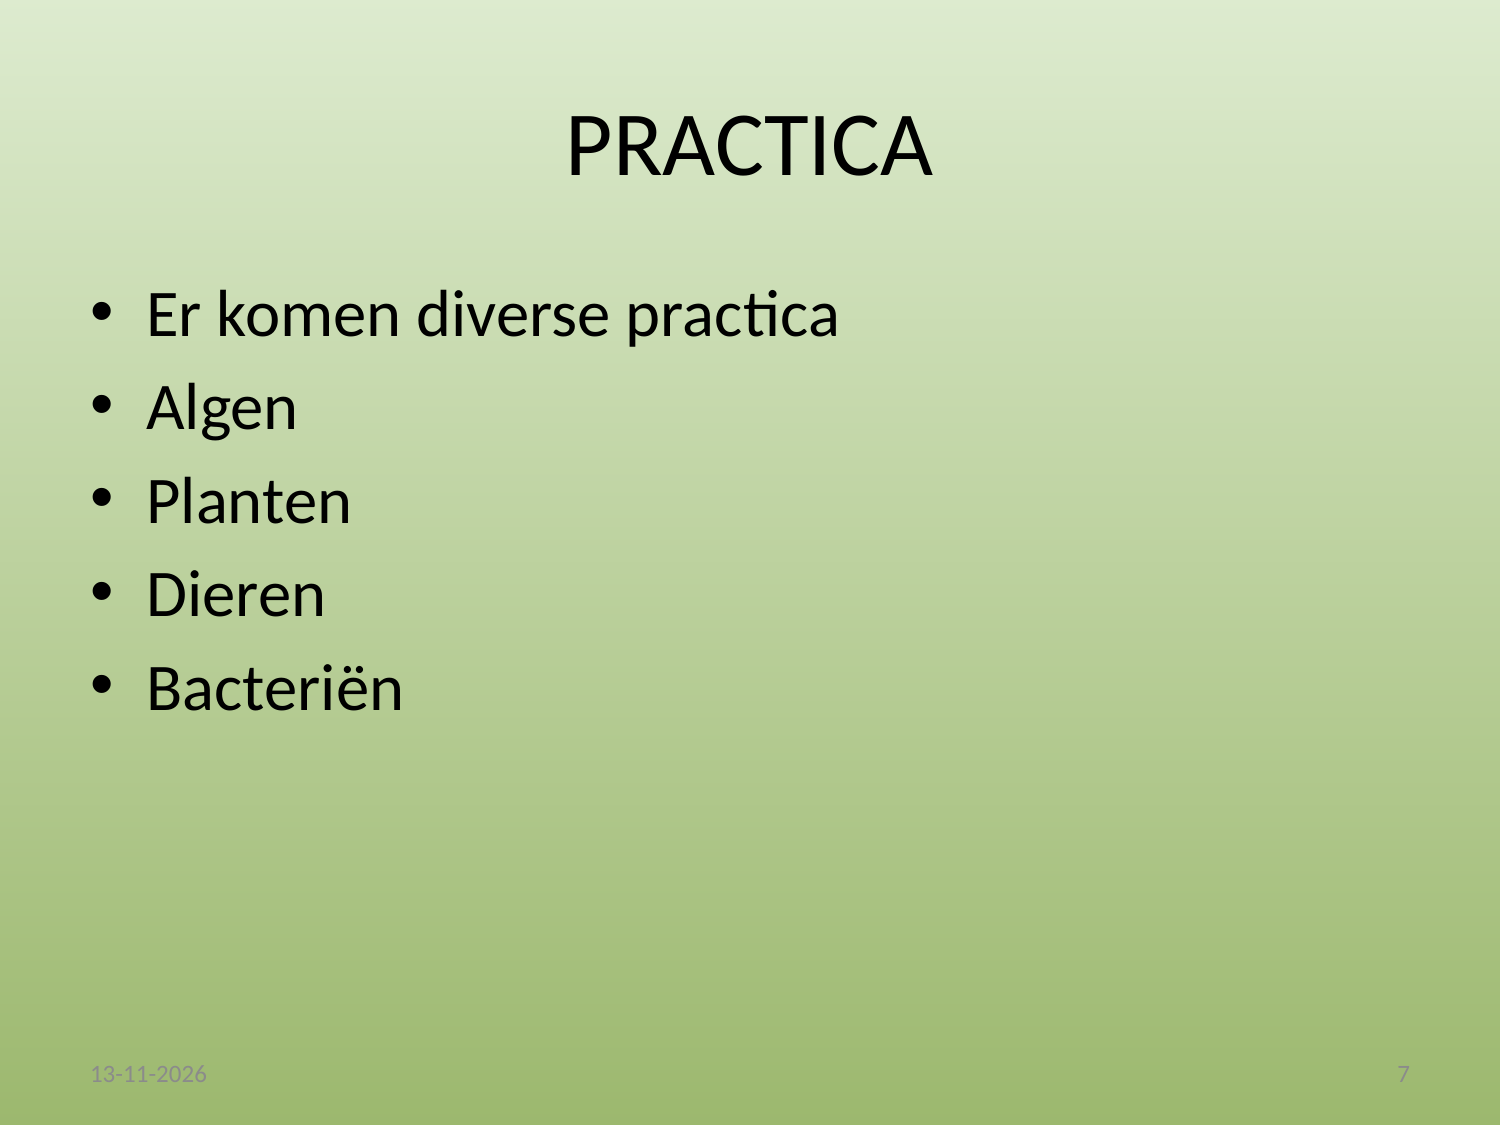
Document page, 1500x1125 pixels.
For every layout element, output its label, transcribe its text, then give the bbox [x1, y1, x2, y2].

slide_number 7 [1074, 1042, 1425, 1103]
list Er komen diverse practica Algen Planten Dieren Bacteriën [75, 262, 1425, 1005]
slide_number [75, 1042, 425, 1103]
title PRACTICA [75, 45, 1425, 233]
